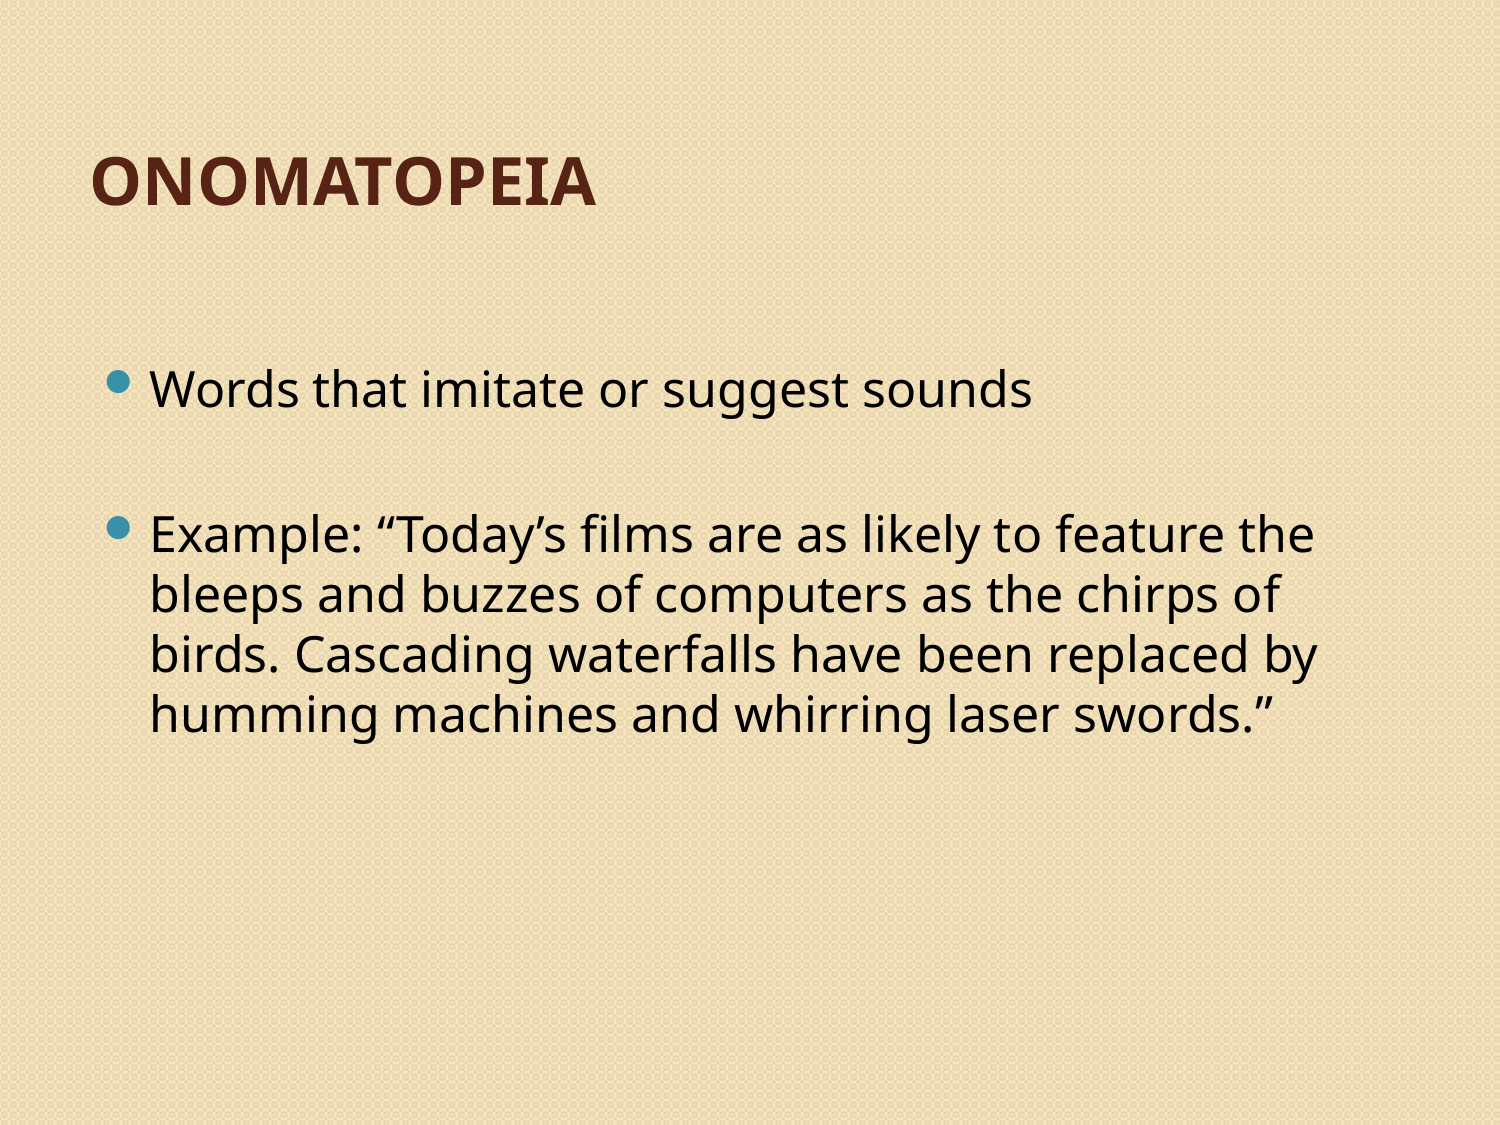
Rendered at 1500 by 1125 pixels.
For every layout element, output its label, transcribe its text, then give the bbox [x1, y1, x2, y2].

title onomatopeia [75, 35, 700, 227]
list Words that imitate or suggest sounds Example: “Today’s films are as likely to feature the bleeps and buzzes of computers as the chirps of birds. Cascading waterfalls have been replaced by humming machines and whirring laser swords.” [75, 350, 1413, 1005]
